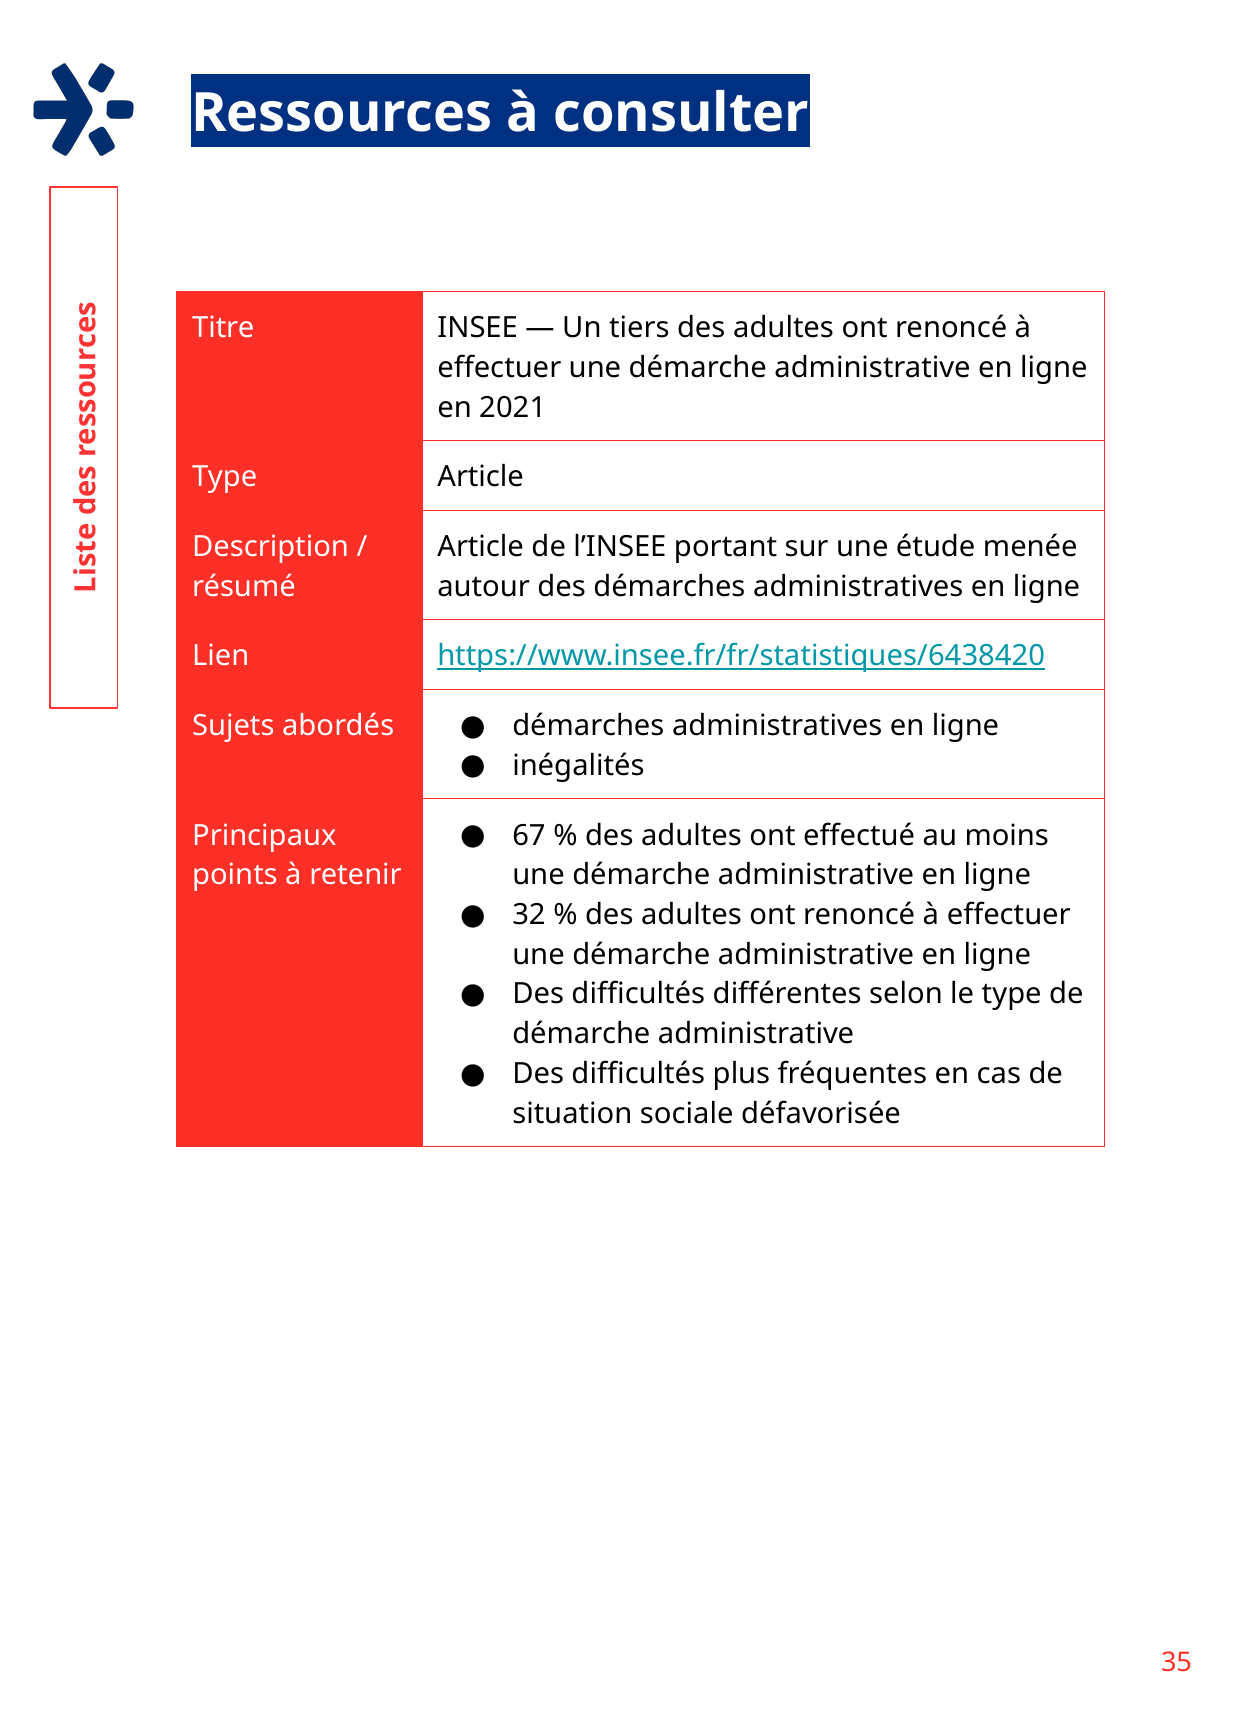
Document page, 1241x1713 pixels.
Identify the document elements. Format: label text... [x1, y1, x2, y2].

table_cell Description / résumé [178, 511, 422, 619]
table_cell https://www.insee.fr/fr/statistiques/6438420 [423, 620, 1104, 689]
text_box Liste des ressources [49, 187, 118, 709]
table_cell Article [423, 441, 1104, 510]
picture [32, 61, 135, 157]
table_header INSEE — Un tiers des adultes ont renoncé à effectuer une démarche administrative en ligne en 2021 [423, 292, 1104, 440]
table_header Titre [178, 292, 422, 440]
table_cell Type [178, 441, 422, 510]
table_cell Lien [178, 620, 422, 689]
text_box Ressources à consulter [185, 71, 1241, 148]
table_cell Article de l’INSEE portant sur une étude menée autour des démarches administratives en ligne [423, 511, 1104, 619]
table_cell 67 % des adultes ont effectué au moins une démarche administrative en ligne 32 % des adultes ont renoncé à effectuer une démarche administrative en ligne Des difficultés différentes selon le type de démarche administrative Des difficultés plus fréquentes en cas de situation sociale défavorisée [423, 799, 1104, 1146]
slide_number ‹#› [1136, 1621, 1211, 1705]
table_cell démarches administratives en ligne inégalités [423, 690, 1104, 798]
table_cell Sujets abordés [178, 690, 422, 798]
table_cell Principaux points à retenir [178, 799, 422, 1146]
